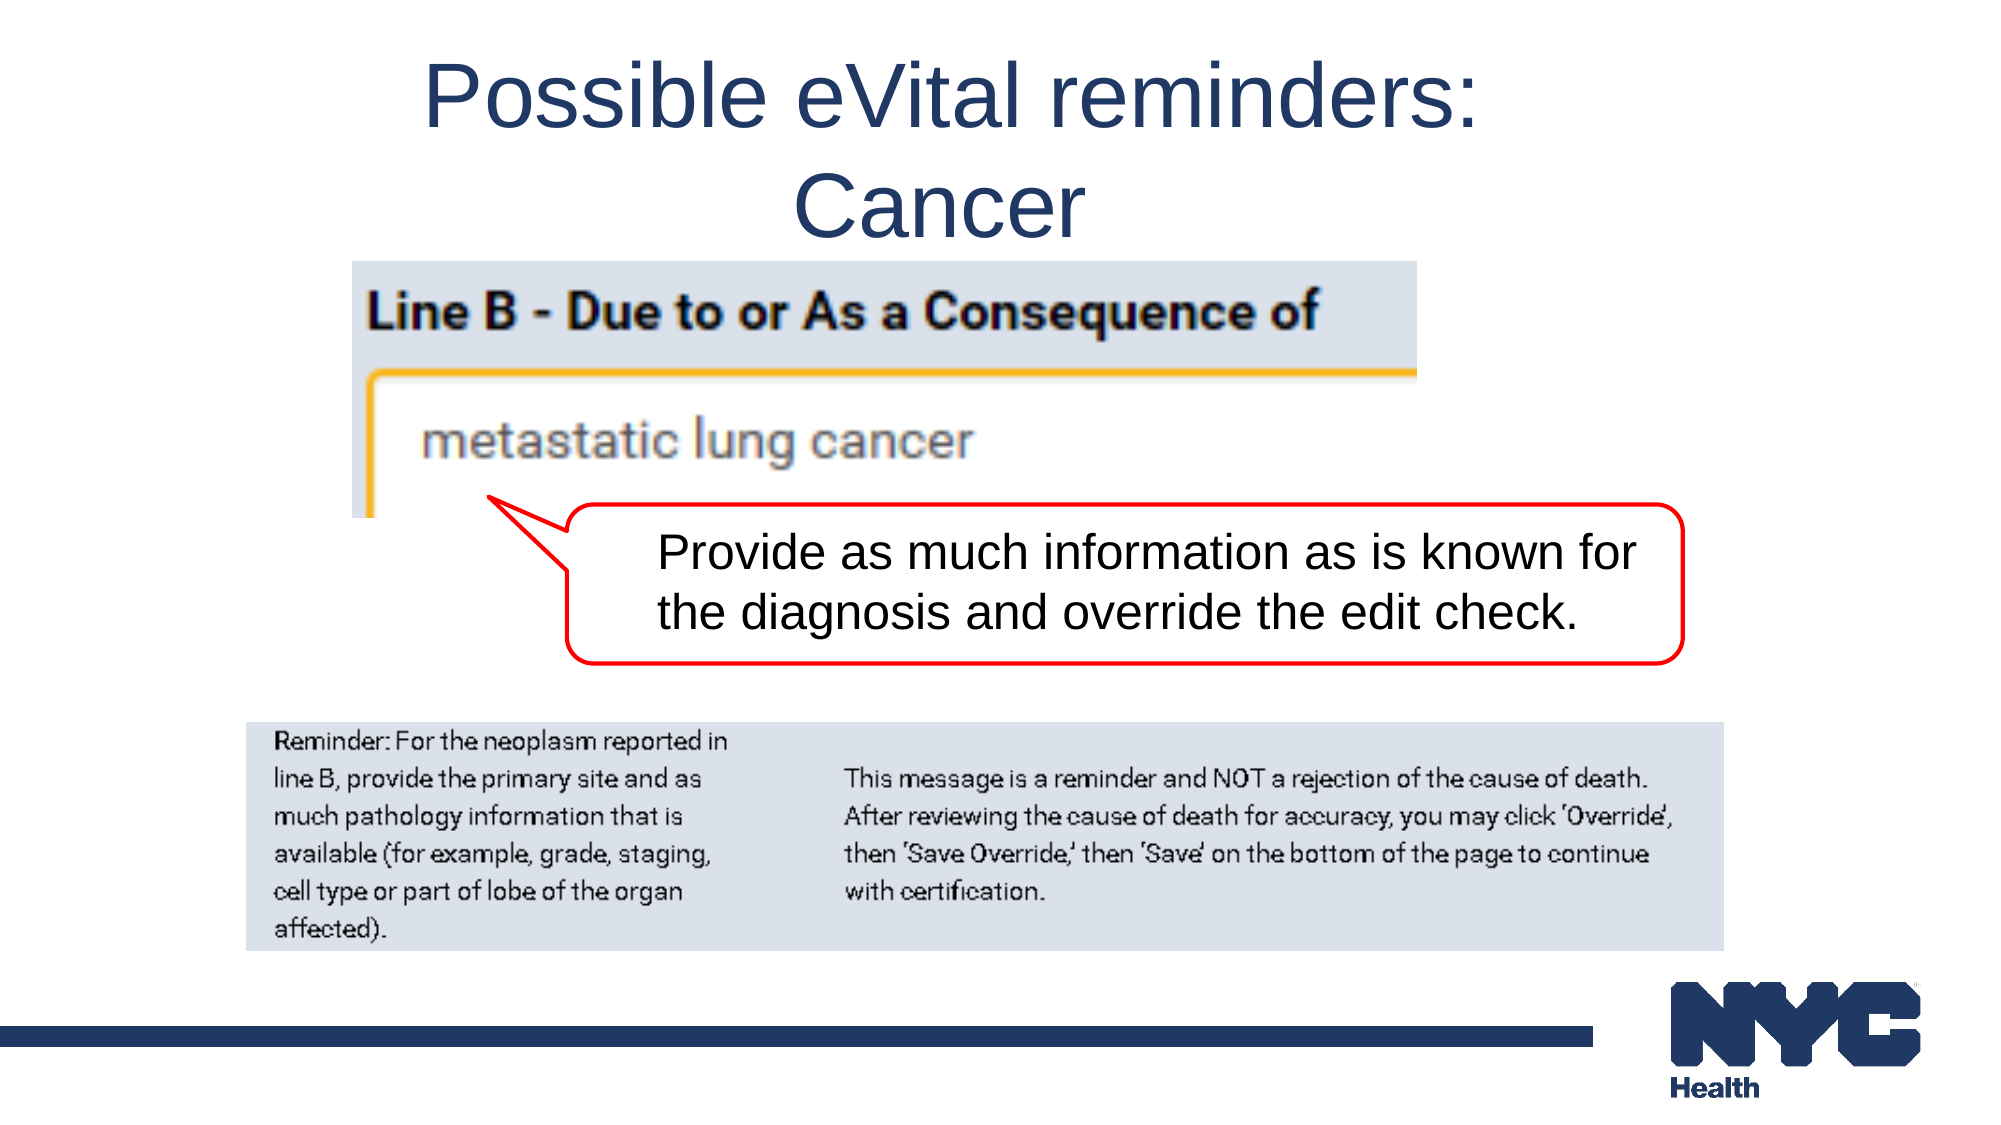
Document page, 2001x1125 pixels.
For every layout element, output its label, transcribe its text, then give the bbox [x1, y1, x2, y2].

picture [246, 722, 1724, 951]
picture [351, 260, 1417, 518]
text_box Provide as much information as is known for the diagnosis and override the edit check. [520, 504, 1683, 664]
title Possible eVital reminders: Cancer [52, 52, 1853, 240]
picture [1671, 982, 1921, 1098]
